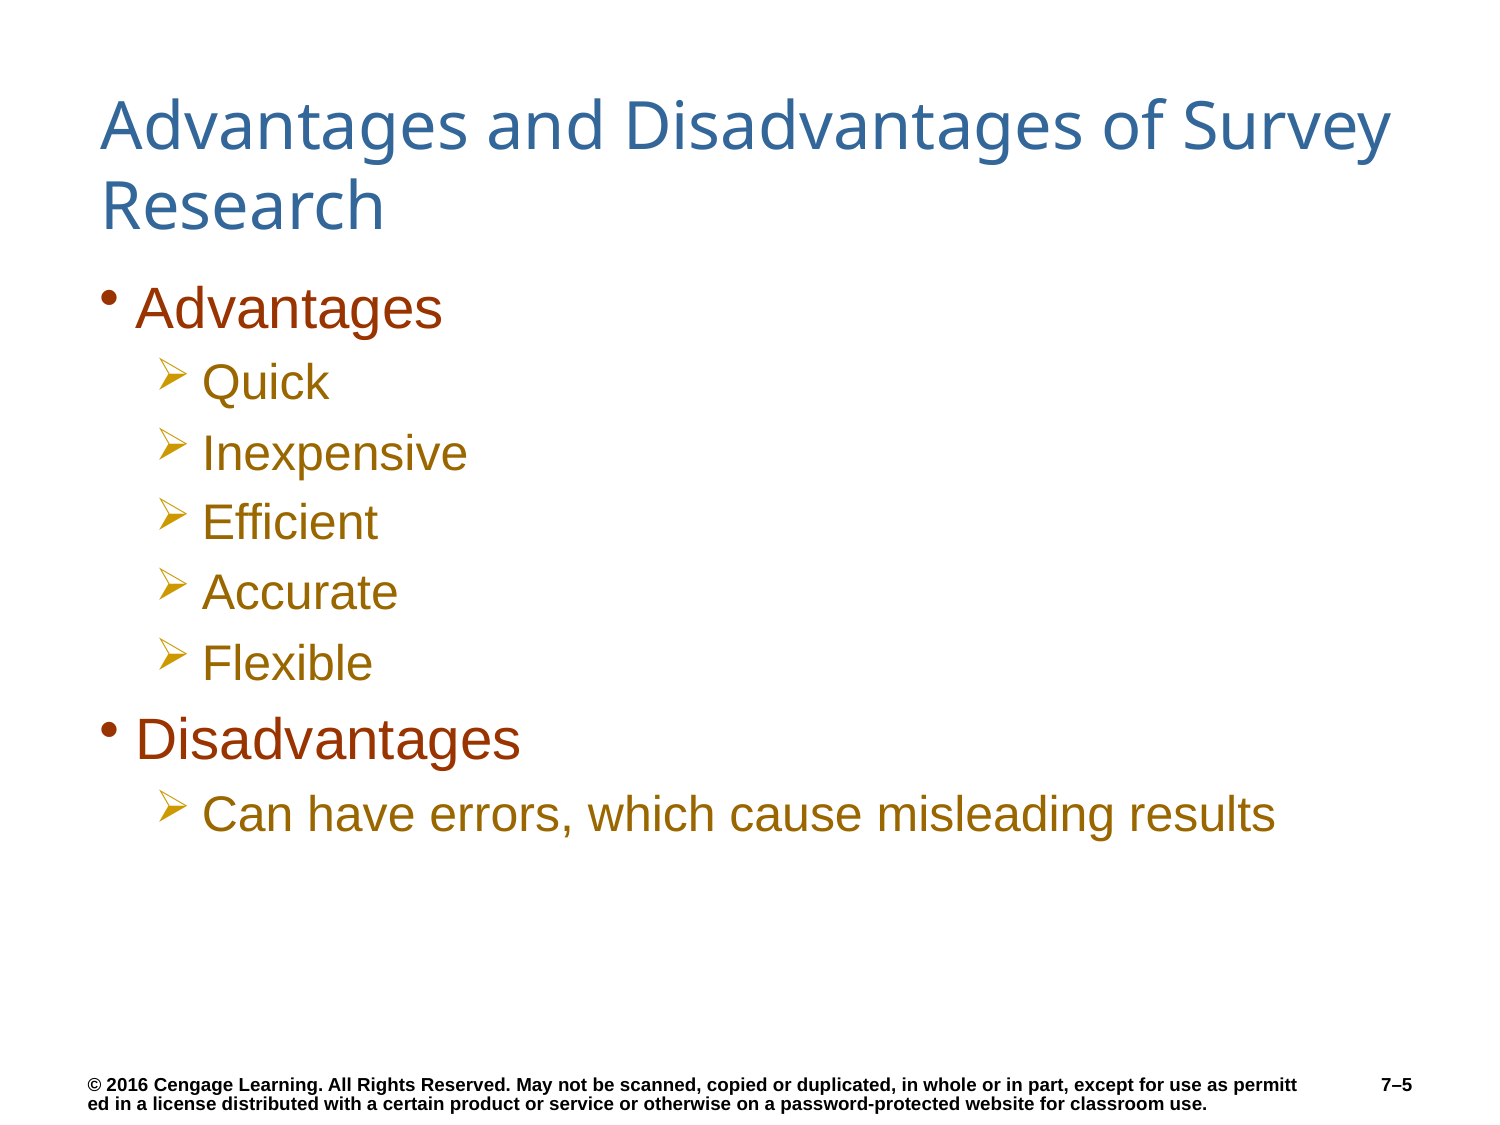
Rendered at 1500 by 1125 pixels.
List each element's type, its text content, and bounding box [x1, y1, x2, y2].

footer © 2016 Cengage Learning. All Rights Reserved. May not be scanned, copied or duplicated, in whole or in part, except for use as permitted in a license distributed with a certain product or service or otherwise on a password-protected website for classroom use. [87, 1057, 1050, 1103]
list Advantages Quick Inexpensive Efficient Accurate Flexible Disadvantages Can have errors, which cause misleading results [84, 262, 1414, 1013]
title Advantages and Disadvantages of Survey Research [85, 75, 1411, 171]
slide_number 7–5 [1050, 1042, 1413, 1103]
